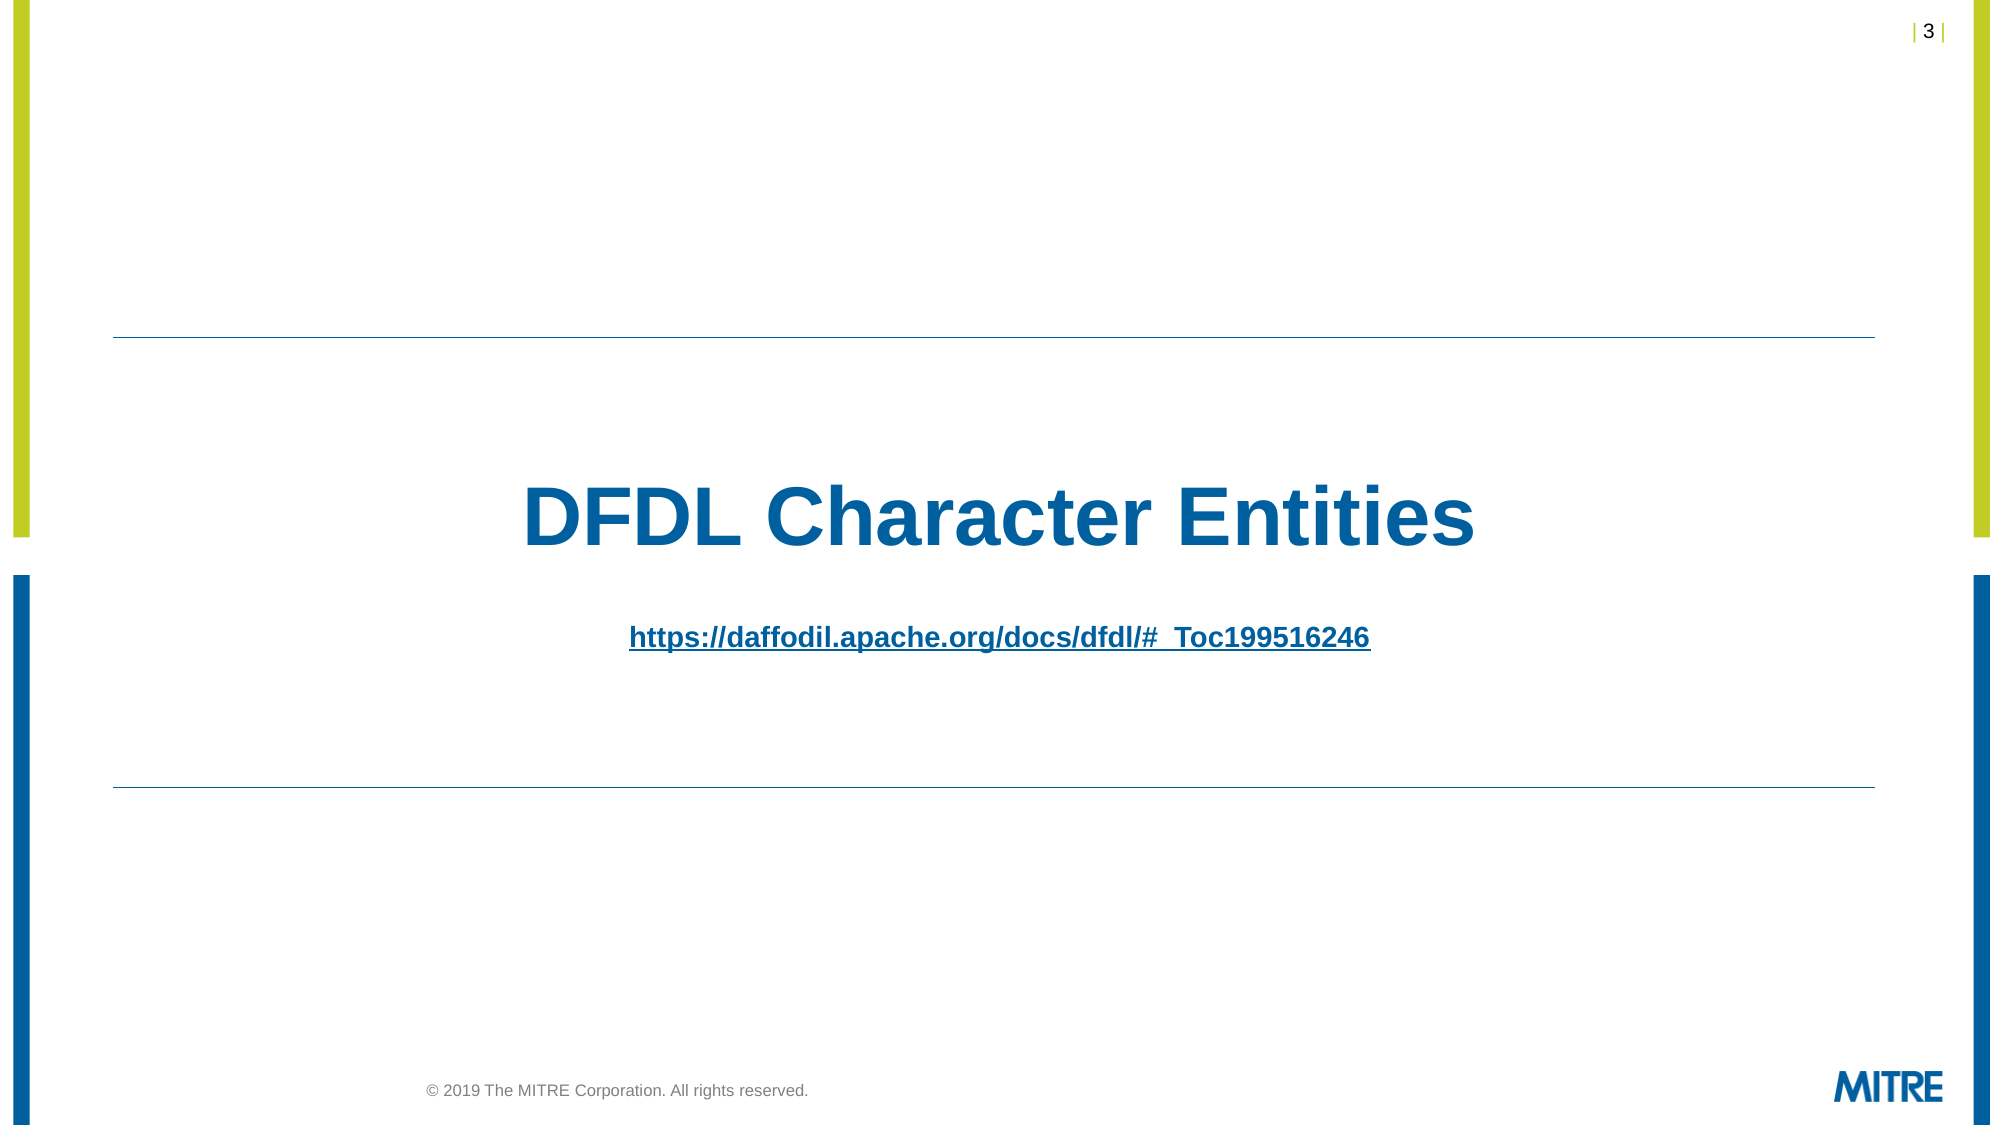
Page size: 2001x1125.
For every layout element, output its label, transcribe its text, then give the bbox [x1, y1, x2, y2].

title DFDL Character Entities https://daffodil.apache.org/docs/dfdl/#_Toc199516246 [112, 413, 1888, 710]
picture [1834, 1068, 1945, 1109]
footer © 2019 The MITRE Corporation. All rights reserved. [0, 1069, 1237, 1110]
